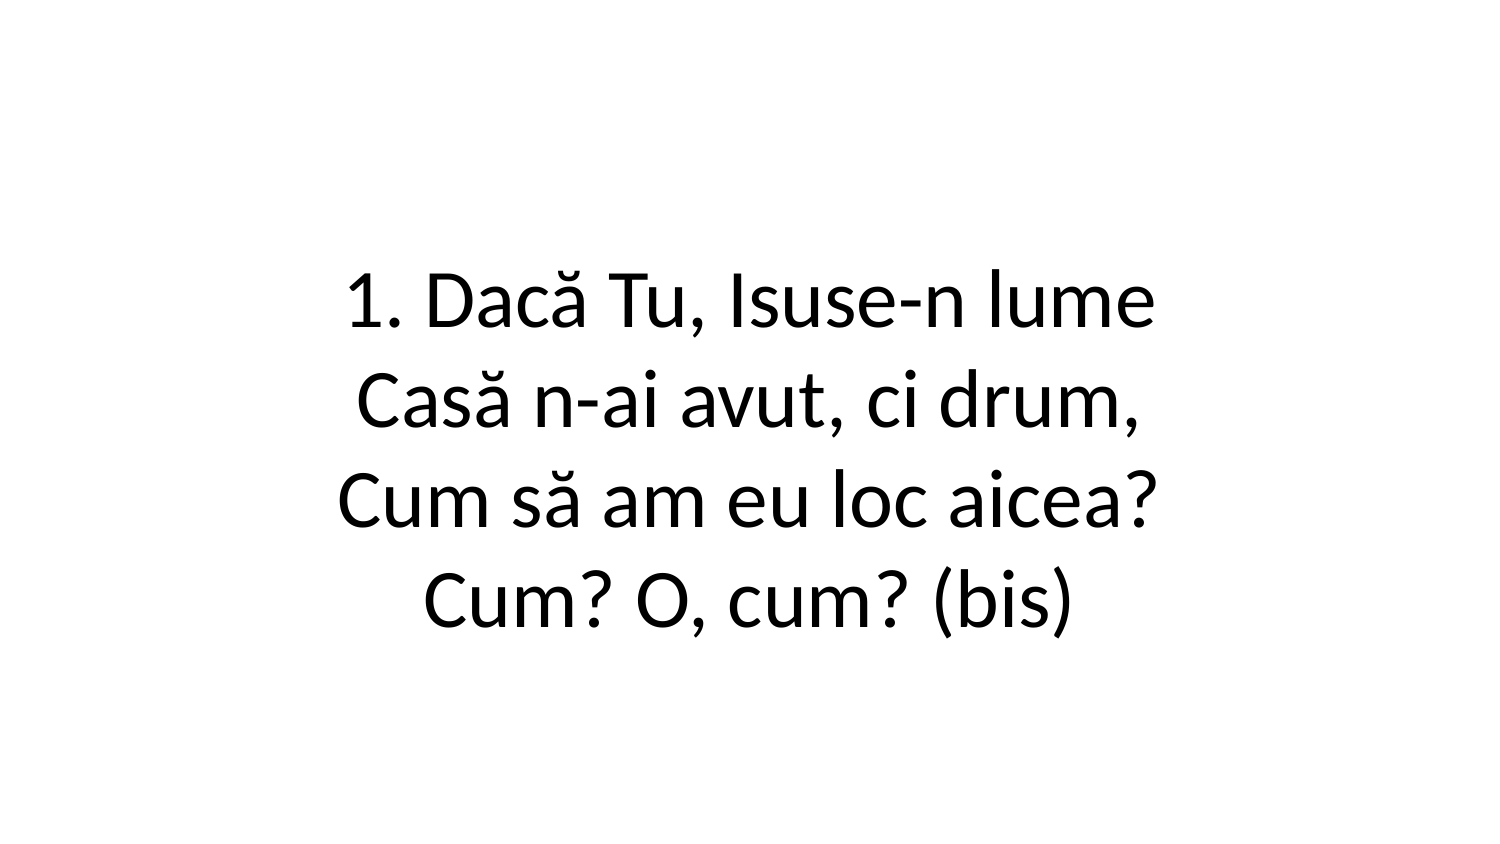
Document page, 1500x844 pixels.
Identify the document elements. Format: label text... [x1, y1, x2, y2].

text_box 1. Dacă Tu, Isuse-n lume Casă n-ai avut, ci drum, Cum să am eu loc aicea? Cum? O, cum? (bis) [322, 192, 1178, 652]
